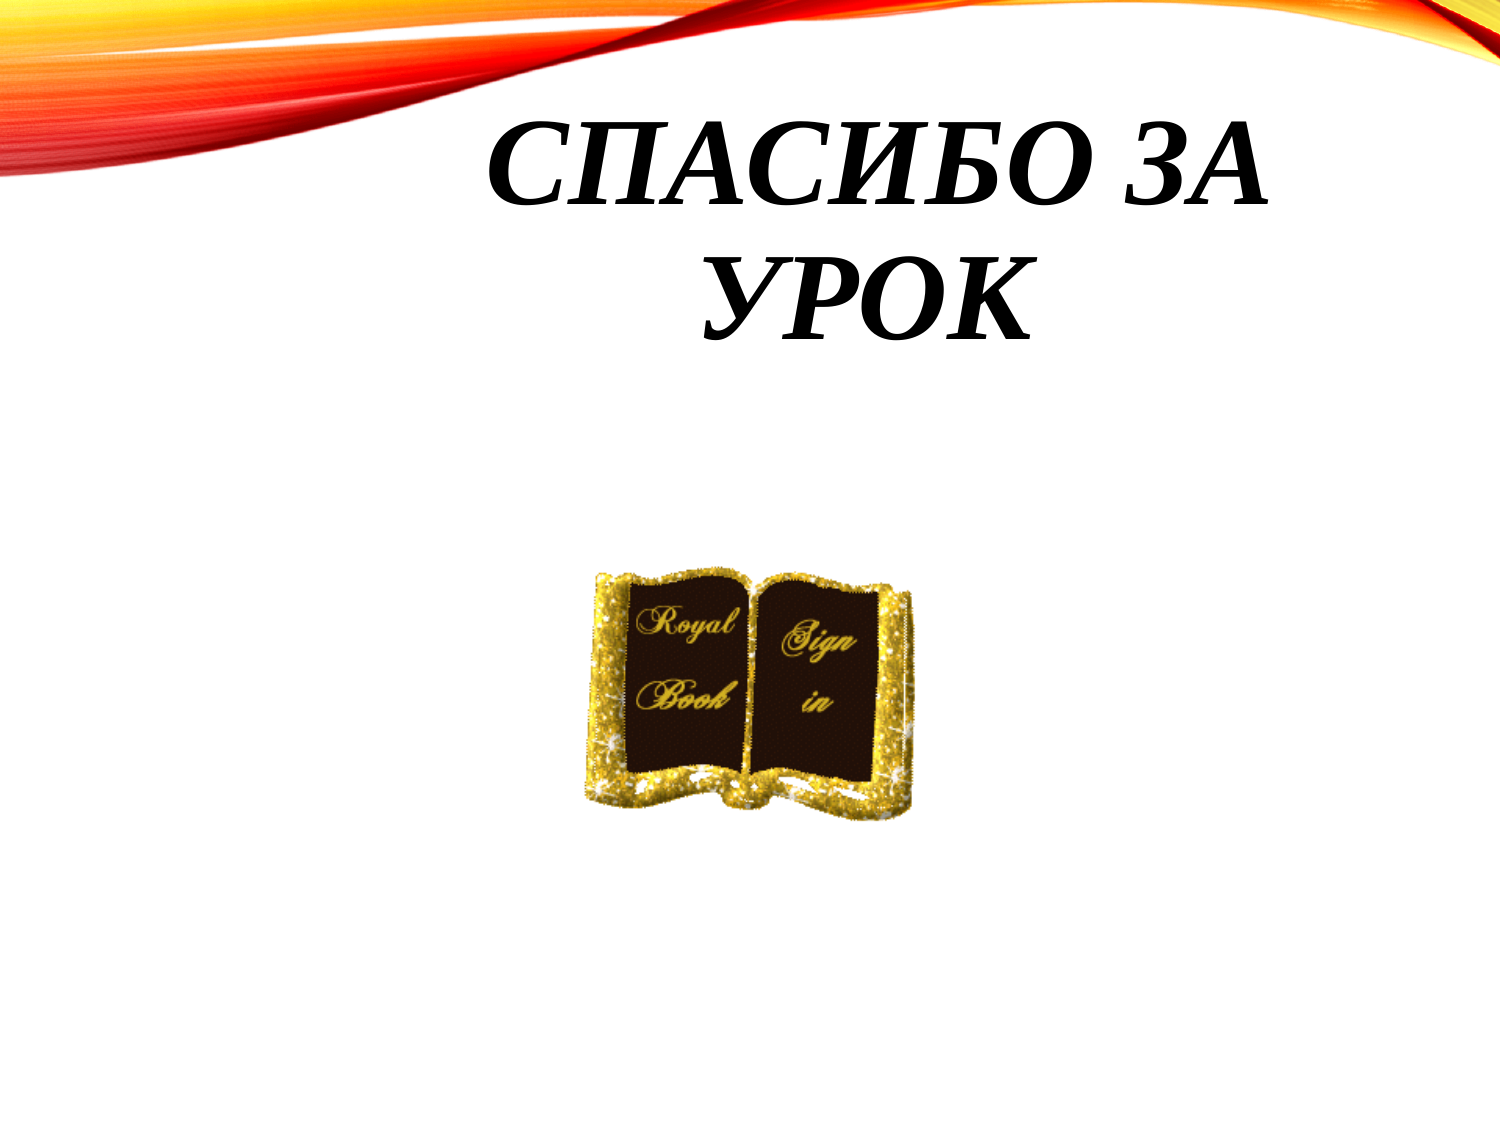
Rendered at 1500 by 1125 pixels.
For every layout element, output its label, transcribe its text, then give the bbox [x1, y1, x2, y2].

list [573, 559, 926, 829]
title Спасибо за урок [356, 125, 1403, 338]
picture [0, 0, 1500, 178]
